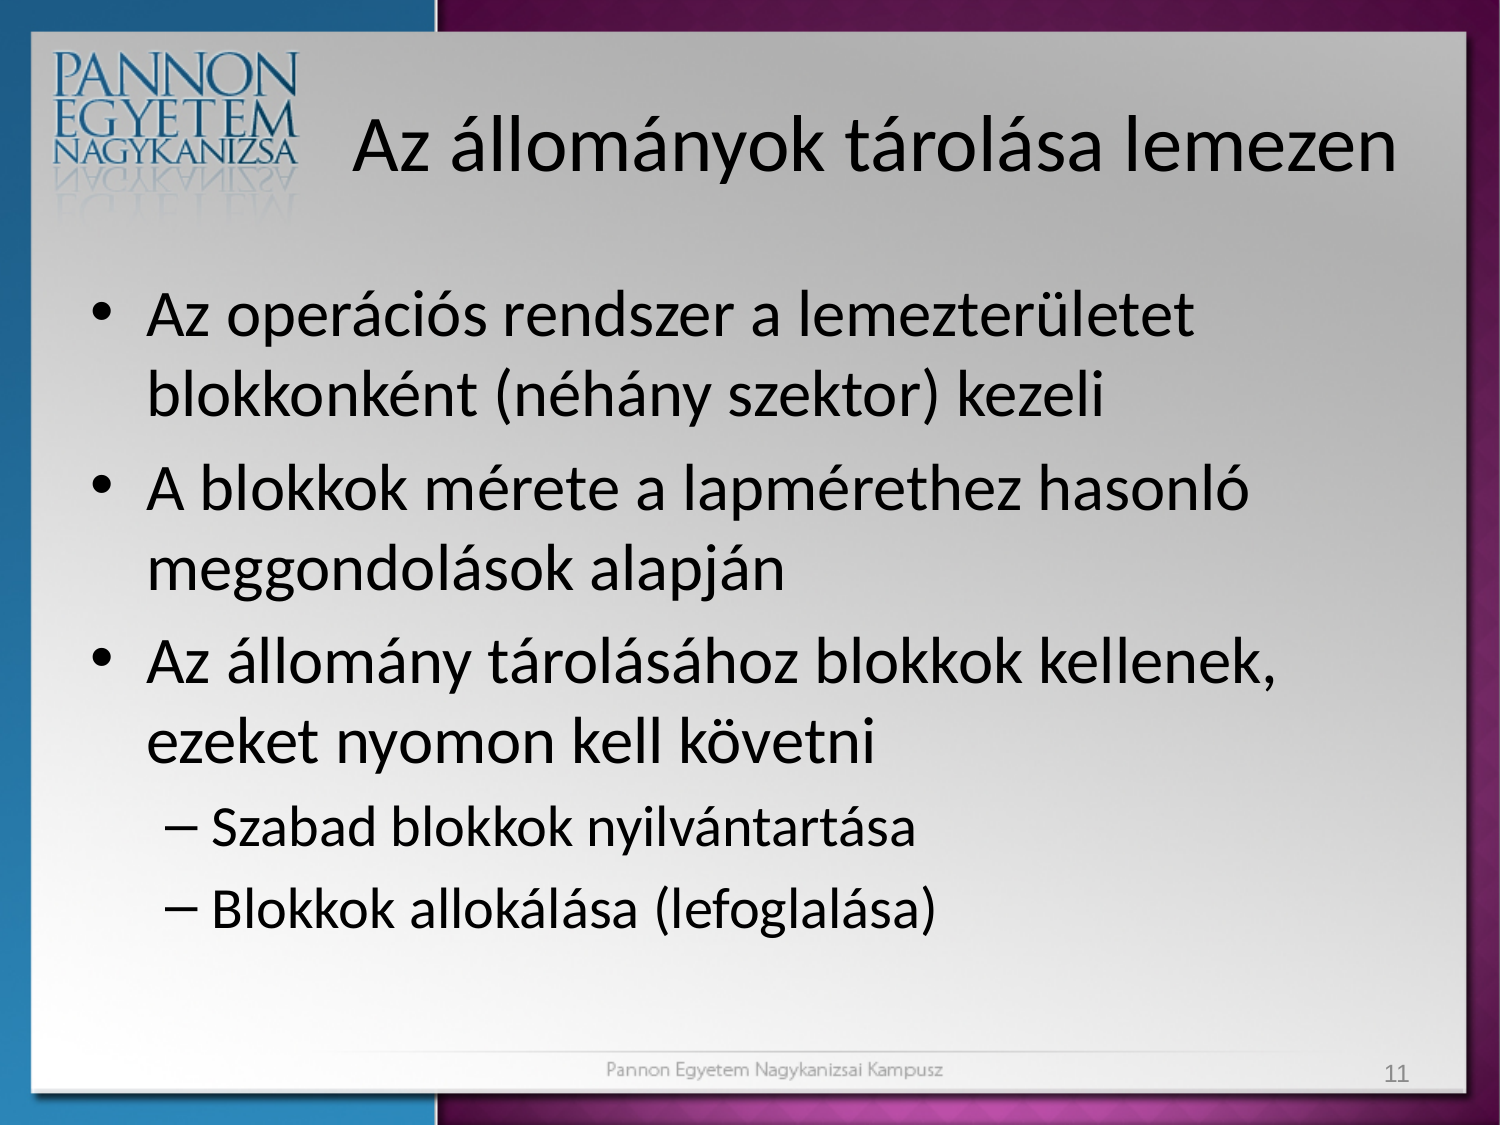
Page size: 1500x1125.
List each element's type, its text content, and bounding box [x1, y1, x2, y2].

list Az operációs rendszer a lemezterületet blokkonként (néhány szektor) kezeli A blokkok mérete a lapmérethez hasonló meggondolások alapján Az állomány tárolásához blokkok kellenek, ezeket nyomon kell követni Szabad blokkok nyilvántartása Blokkok allokálása (lefoglalása) [75, 262, 1425, 1038]
picture [0, 0, 1500, 1125]
slide_number 11 [1074, 1042, 1425, 1103]
title Az állományok tárolása lemezen [328, 45, 1425, 233]
